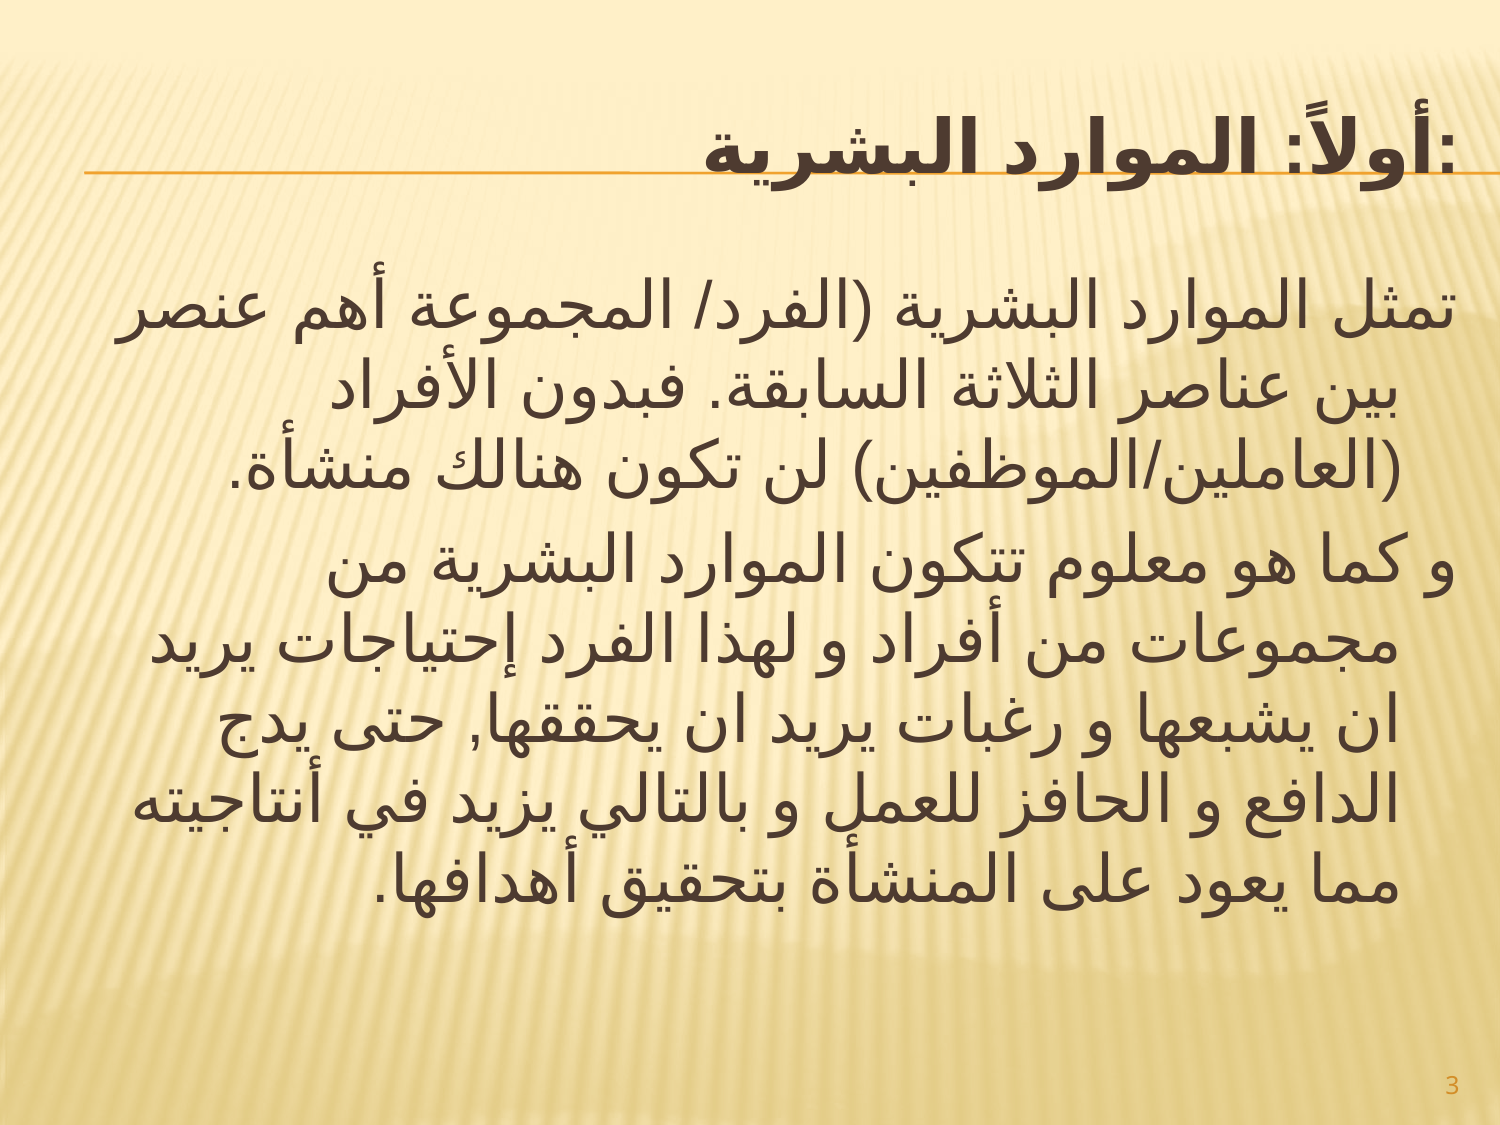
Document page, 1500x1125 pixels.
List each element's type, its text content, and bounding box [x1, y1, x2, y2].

slide_number 3 [1350, 1061, 1475, 1103]
list تمثل الموارد البشرية (الفرد/ المجموعة أهم عنصر بين عناصر الثلاثة السابقة. فبدون الأفراد (العاملين/الموظفين) لن تكون هنالك منشأة. و كما هو معلوم تتكون الموارد البشرية من مجموعات من أفراد و لهذا الفرد إحتياجات يريد ان يشبعها و رغبات يريد ان يحققها, حتى يدج الدافع و الحافز للعمل و بالتالي يزيد في أنتاجيته مما يعود على المنشأة بتحقيق أهدافها. [50, 254, 1475, 998]
title أولاً: الموارد البشرية: [50, 75, 1475, 213]
